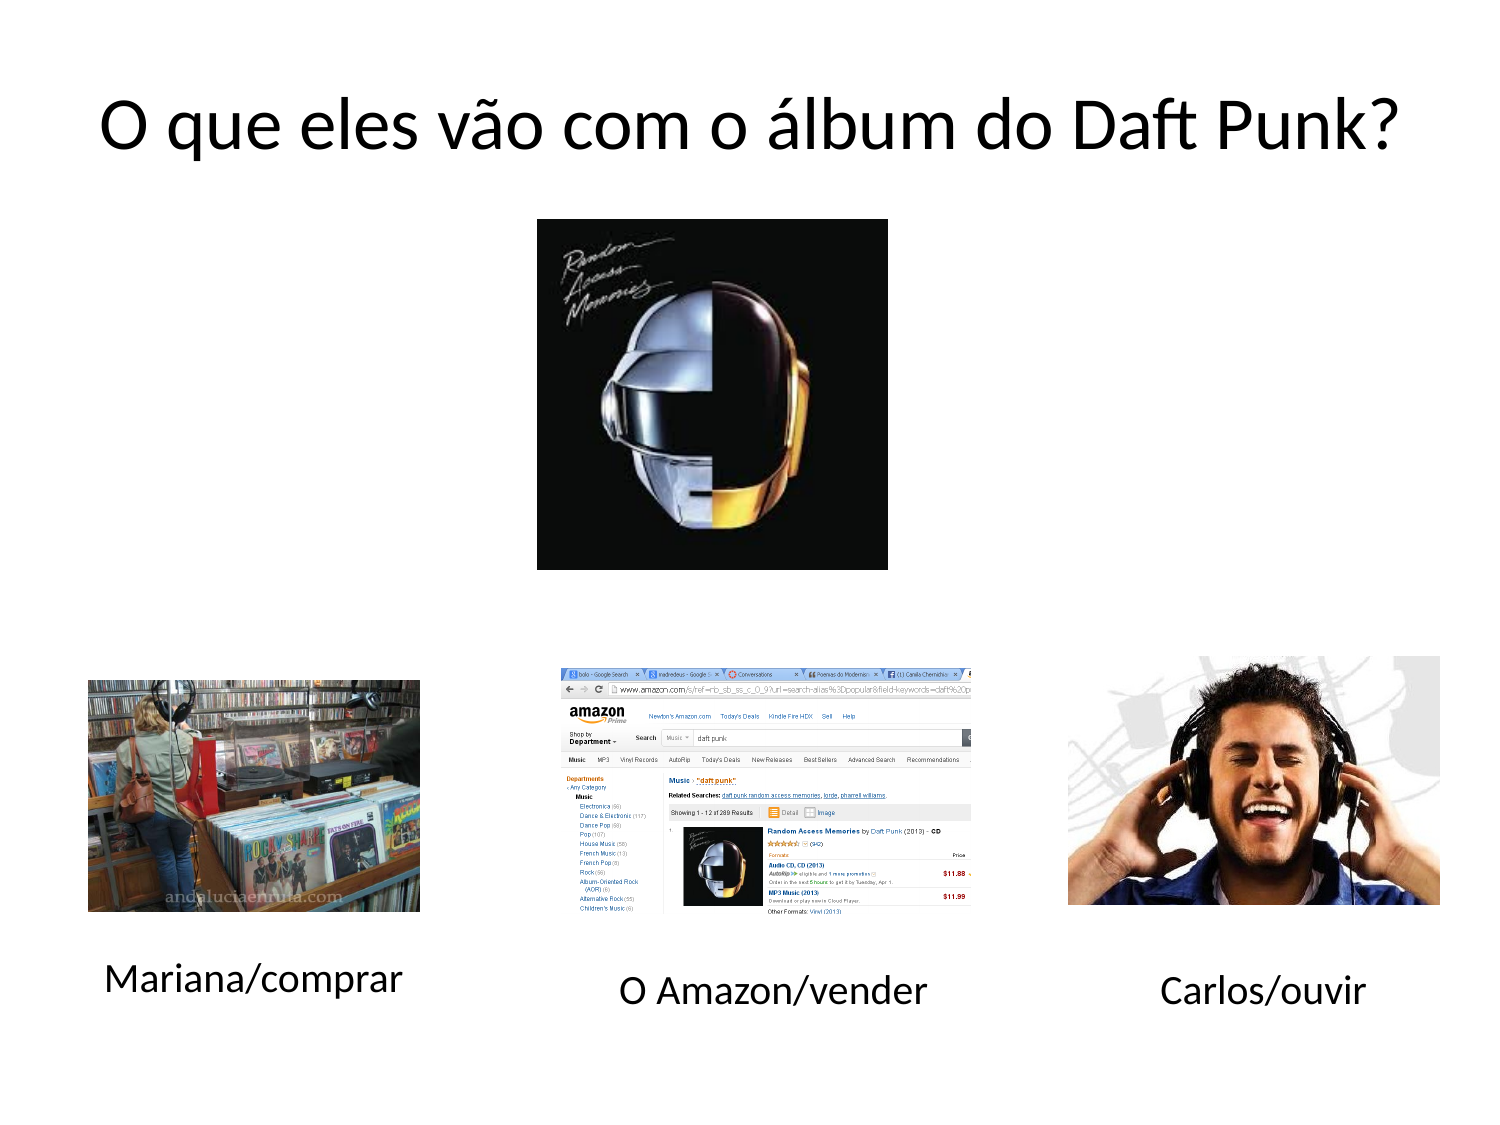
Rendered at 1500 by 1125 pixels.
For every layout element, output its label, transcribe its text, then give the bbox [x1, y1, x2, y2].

text_box Mariana/comprar [76, 928, 432, 1024]
title O que eles vão com o álbum do Daft Punk? [76, 42, 1427, 198]
picture [560, 668, 972, 915]
picture [1068, 656, 1441, 905]
picture [88, 680, 420, 913]
text_box O Amazon/vender [596, 940, 951, 1035]
text_box Carlos/ouvir [1068, 952, 1459, 1024]
picture [537, 219, 888, 571]
